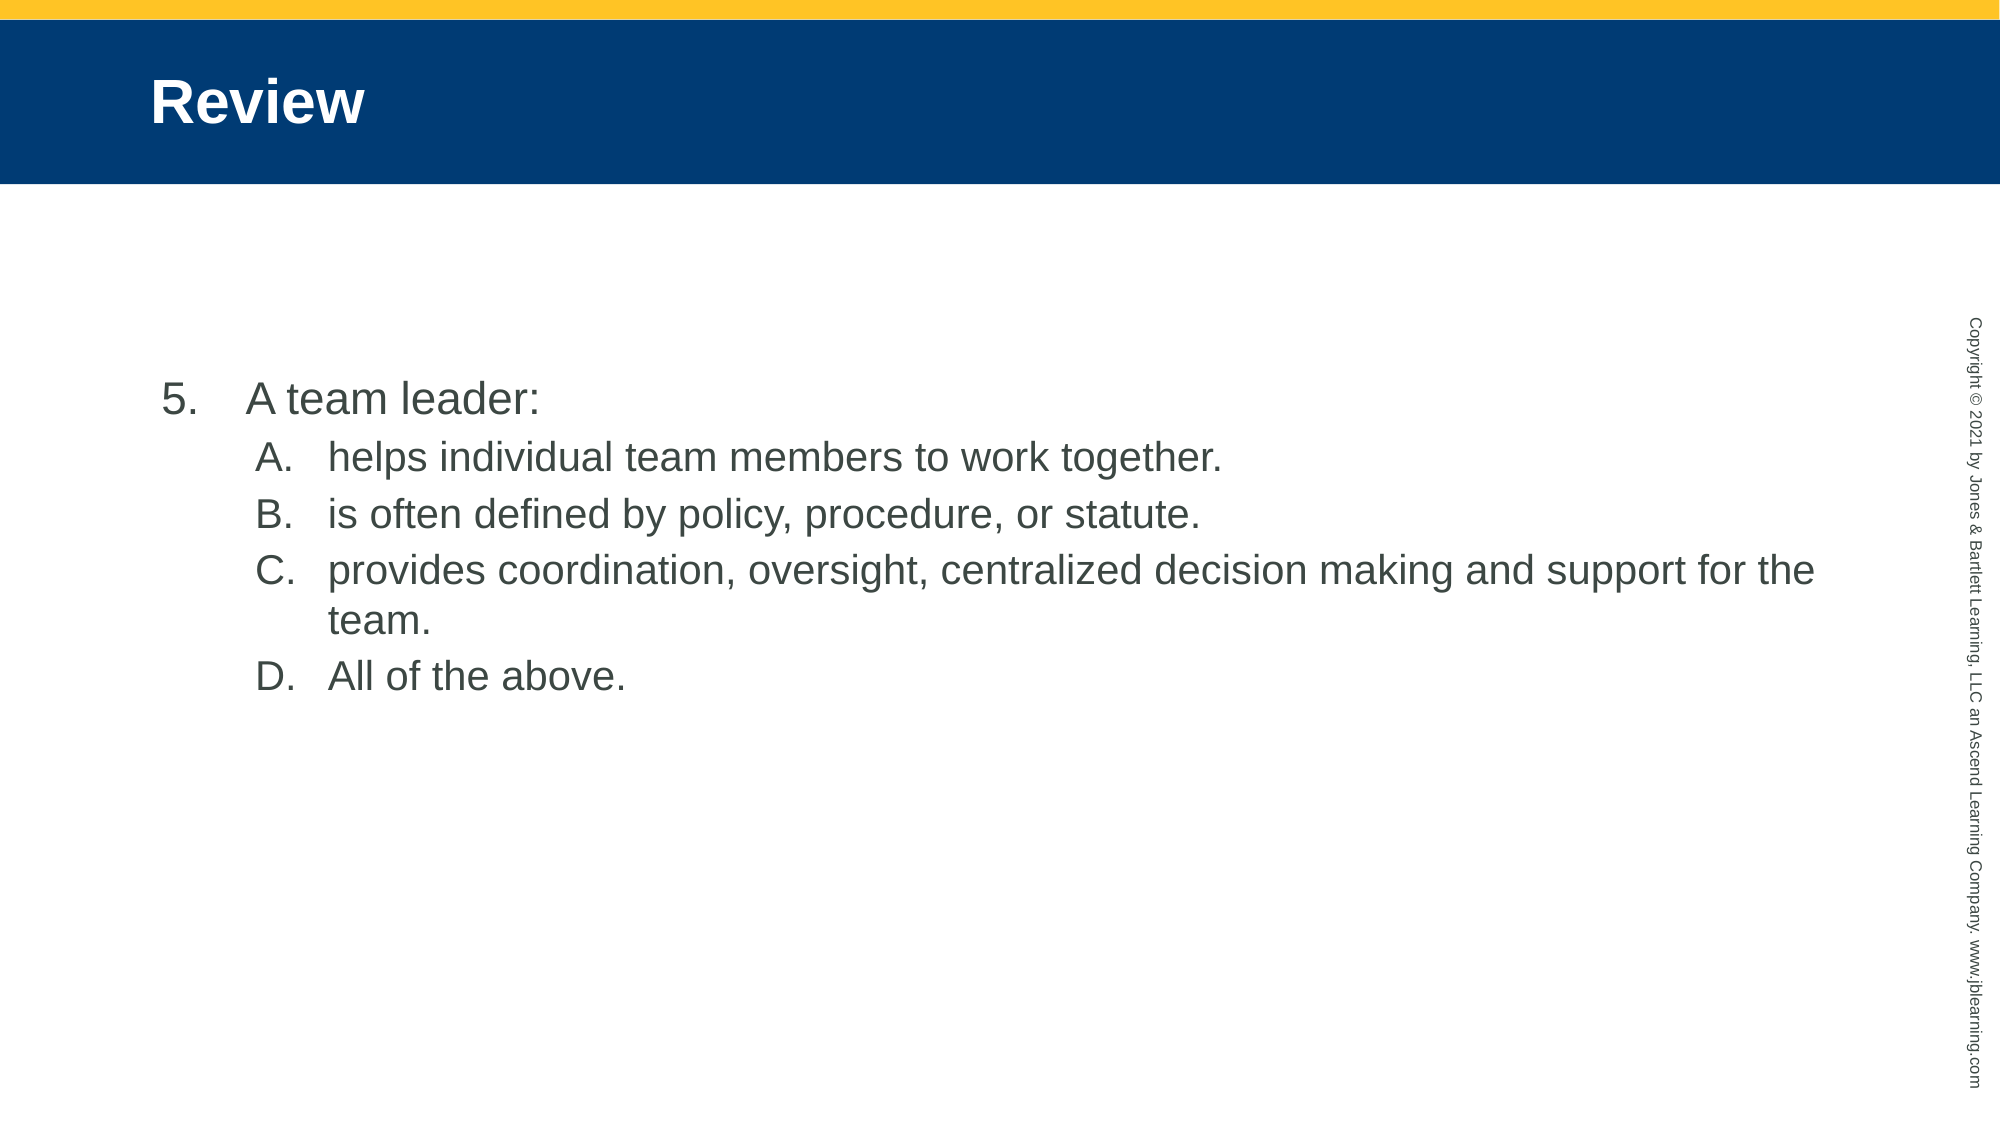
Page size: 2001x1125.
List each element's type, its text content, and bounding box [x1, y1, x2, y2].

list A team leader: helps individual team members to work together. is often defined by policy, procedure, or statute. provides coordination, oversight, centralized decision making and support for the team. All of the above. [146, 361, 1859, 1016]
title Review [0, 19, 2000, 185]
